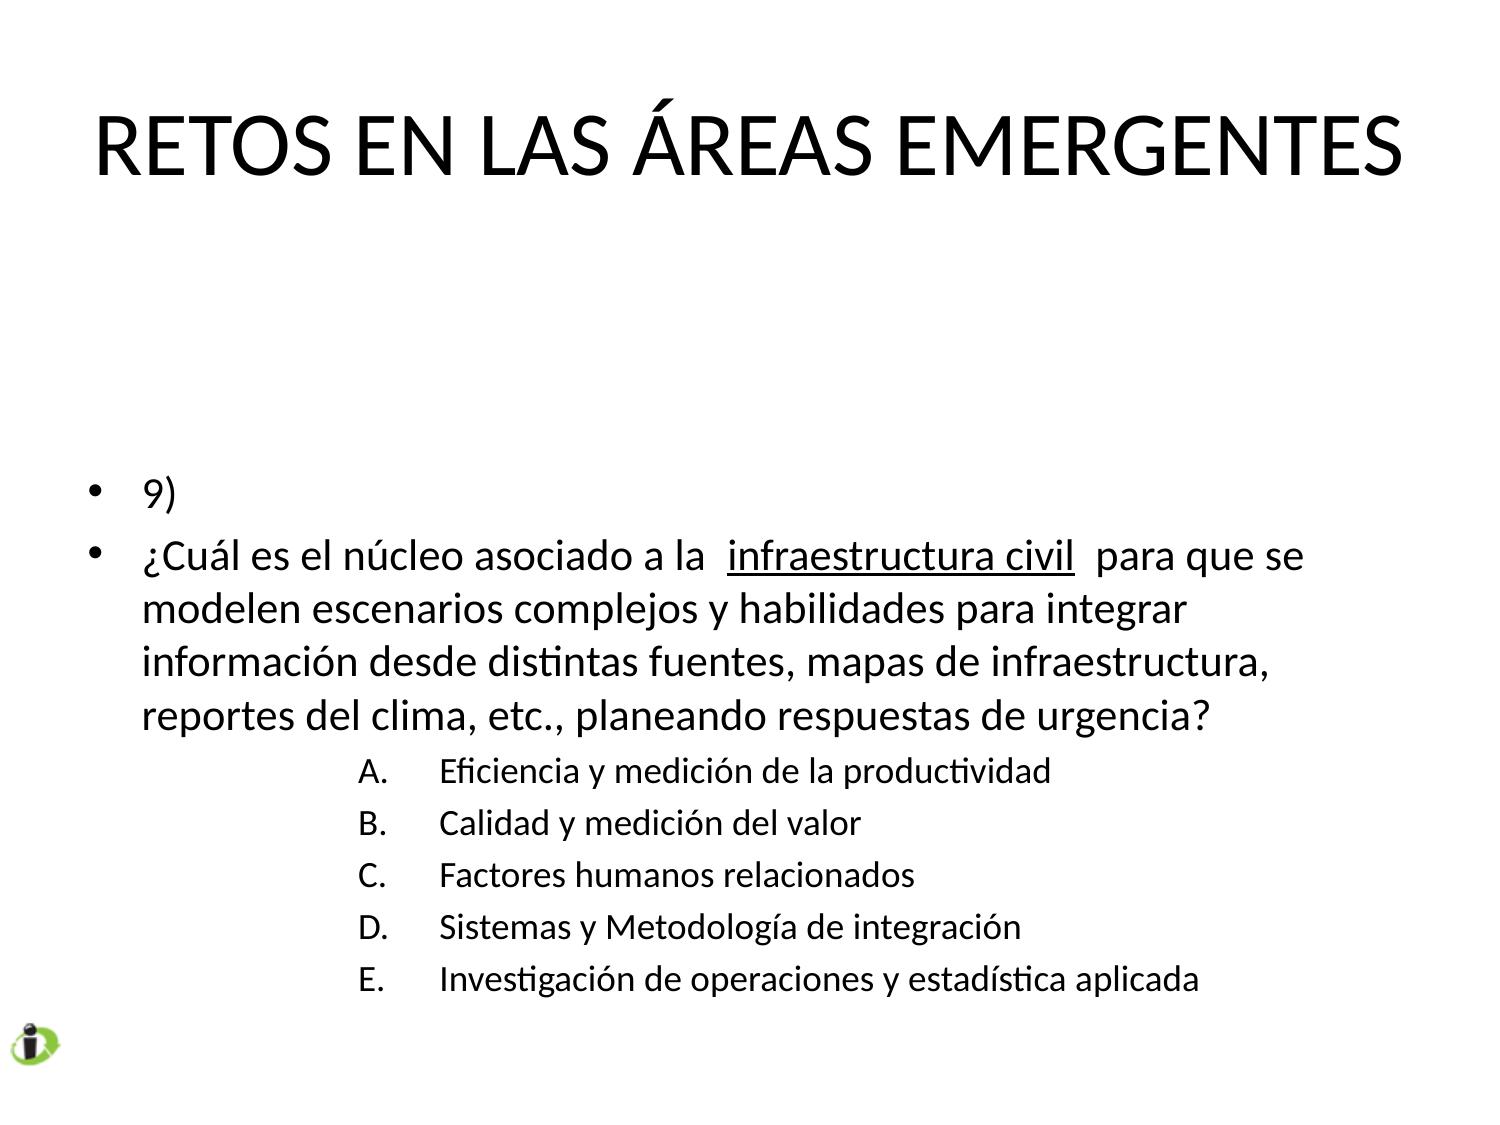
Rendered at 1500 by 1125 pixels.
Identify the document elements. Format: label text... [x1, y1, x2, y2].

list 9) ¿Cuál es el núcleo asociado a la infraestructura civil para que se modelen escenarios complejos y habilidades para integrar información desde distintas fuentes, mapas de infraestructura, reportes del clima, etc., planeando respuestas de urgencia? Eficiencia y medición de la productividad Calidad y medición del valor Factores humanos relacionados Sistemas y Metodología de integración Investigación de operaciones y estadística aplicada [72, 269, 1423, 1012]
picture [10, 1020, 61, 1072]
title RETOS EN LAS ÁREAS EMERGENTES [75, 45, 1425, 233]
